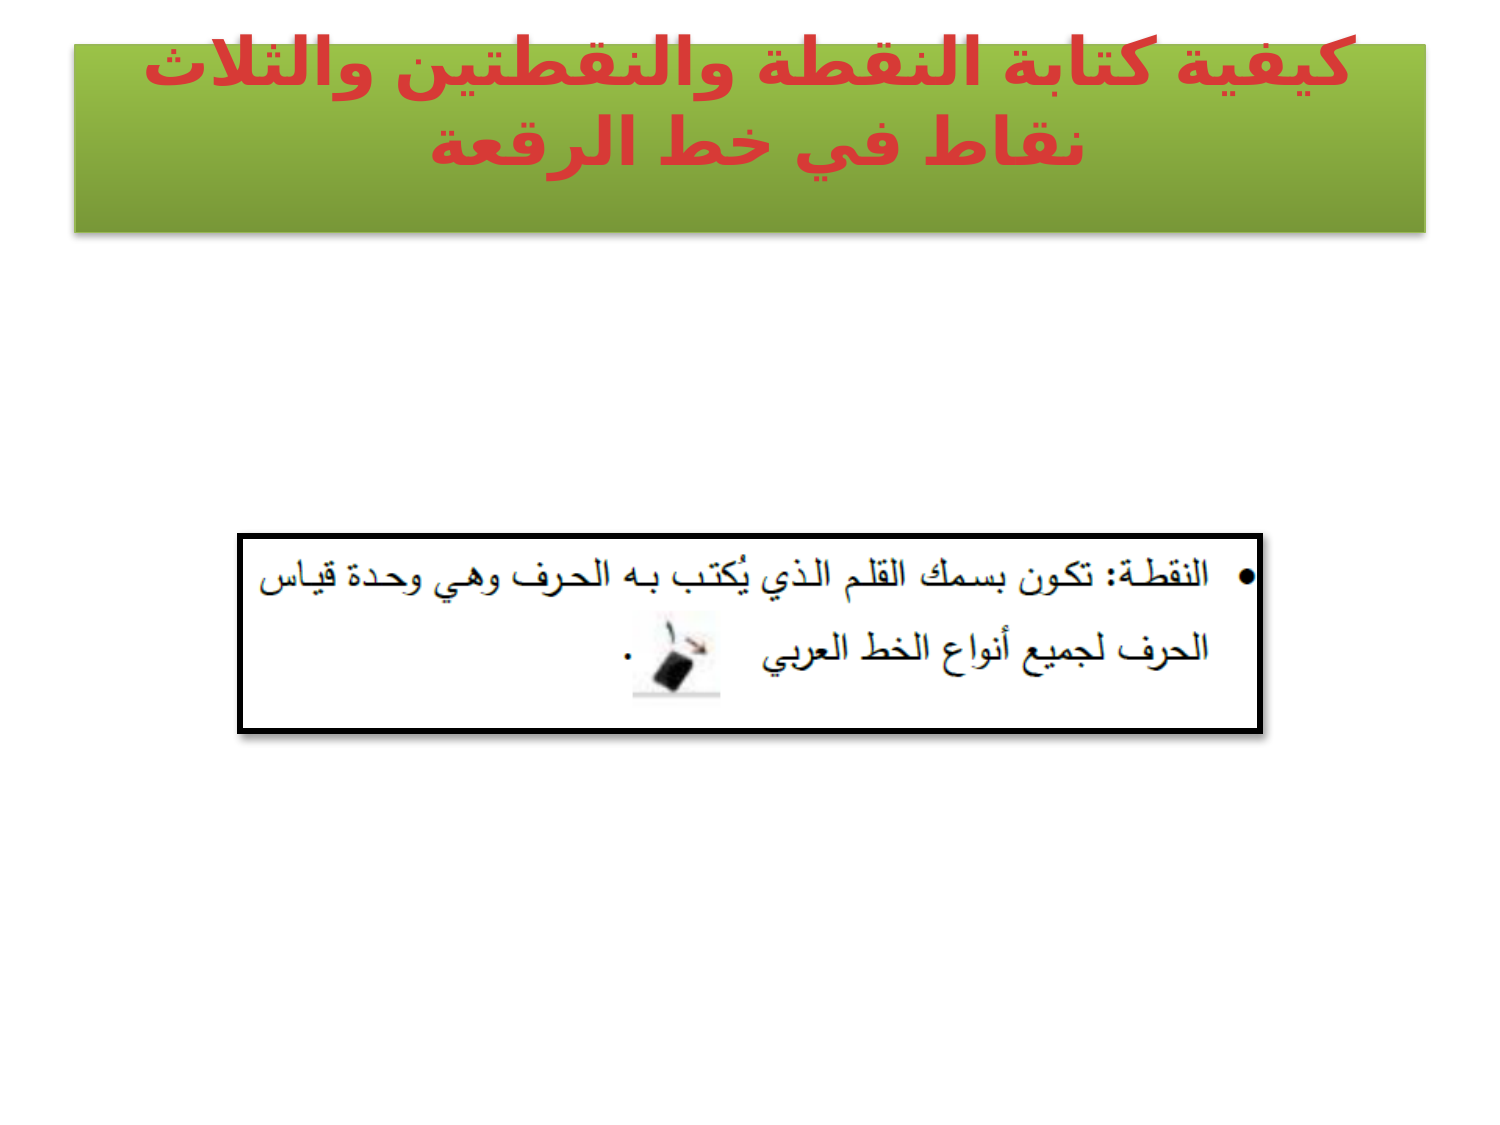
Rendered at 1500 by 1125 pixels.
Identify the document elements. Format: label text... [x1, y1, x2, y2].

title كيفية كتابة النقطة والنقطتين والثلاث نقاط في خط الرقعة [74, 44, 1426, 233]
picture [242, 538, 1258, 729]
